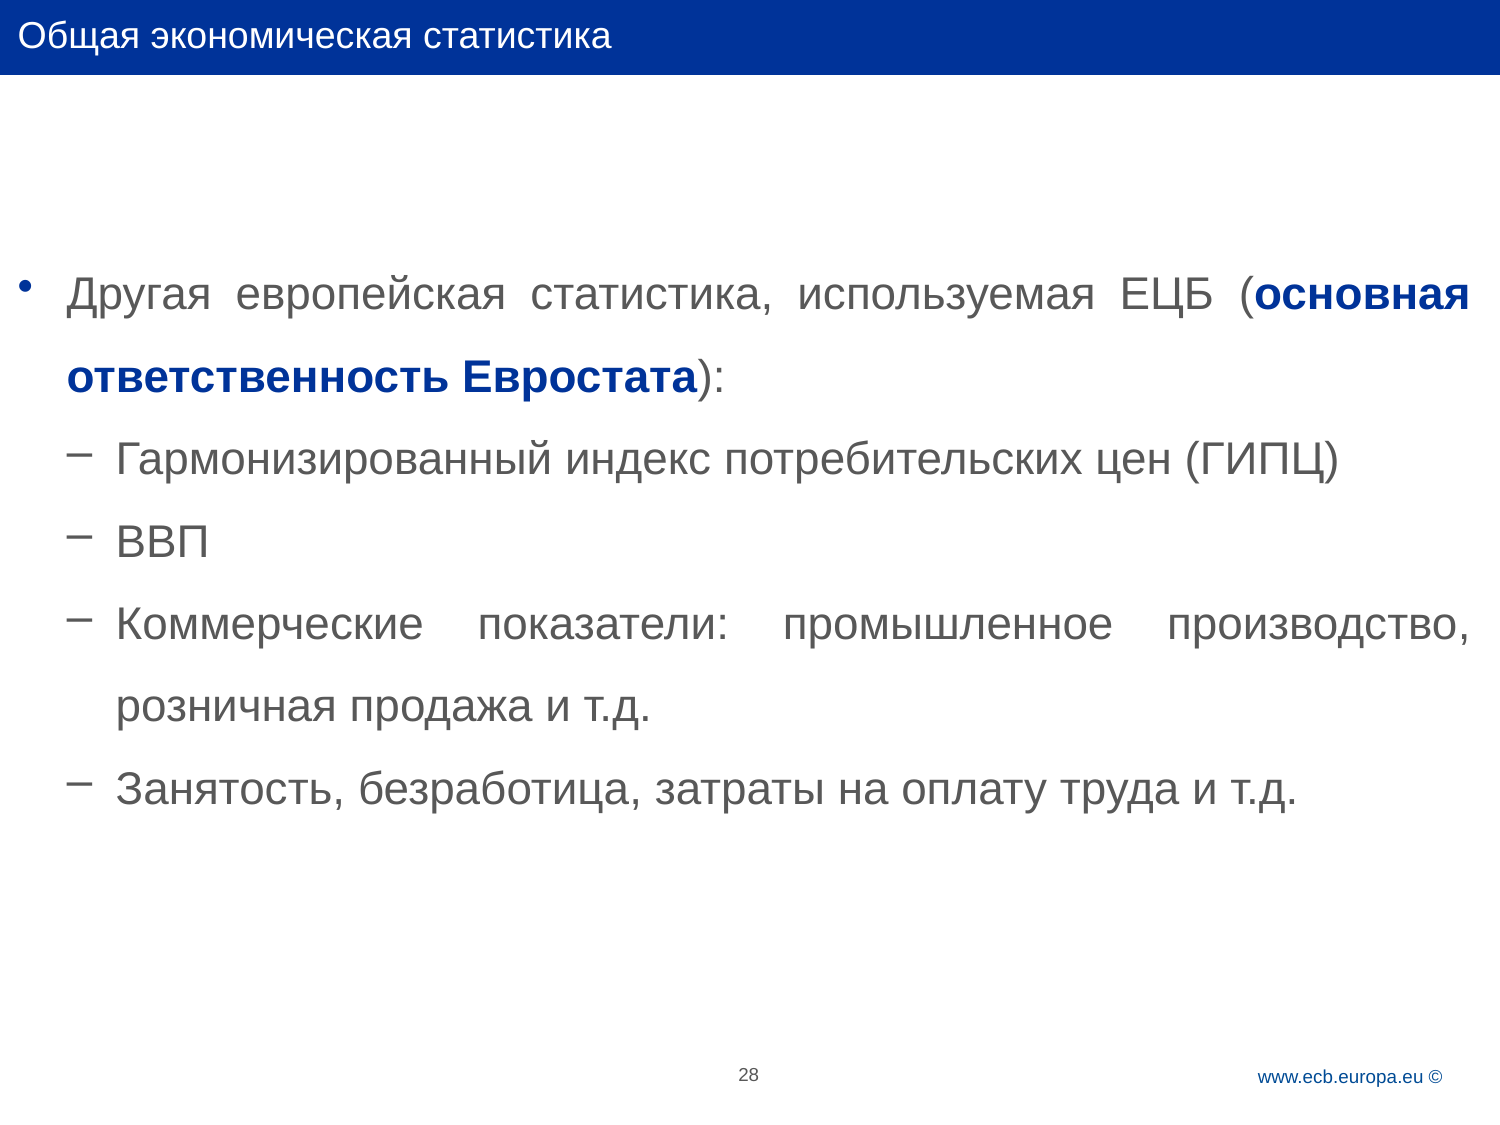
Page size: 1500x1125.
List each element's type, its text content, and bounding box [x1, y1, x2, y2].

list Другая европейская статистика, используемая ЕЦБ (основная ответственность Евростата): Гармонизированный индекс потребительских цен (ГИПЦ) ВВП Коммерческие показатели: промышленное производство, розничная продажа и т.д. Занятость, безработица, затраты на оплату труда и т.д. [17, 172, 1471, 1059]
slide_number 28 [714, 1062, 783, 1102]
title Общая экономическая статистика [17, 0, 1500, 79]
